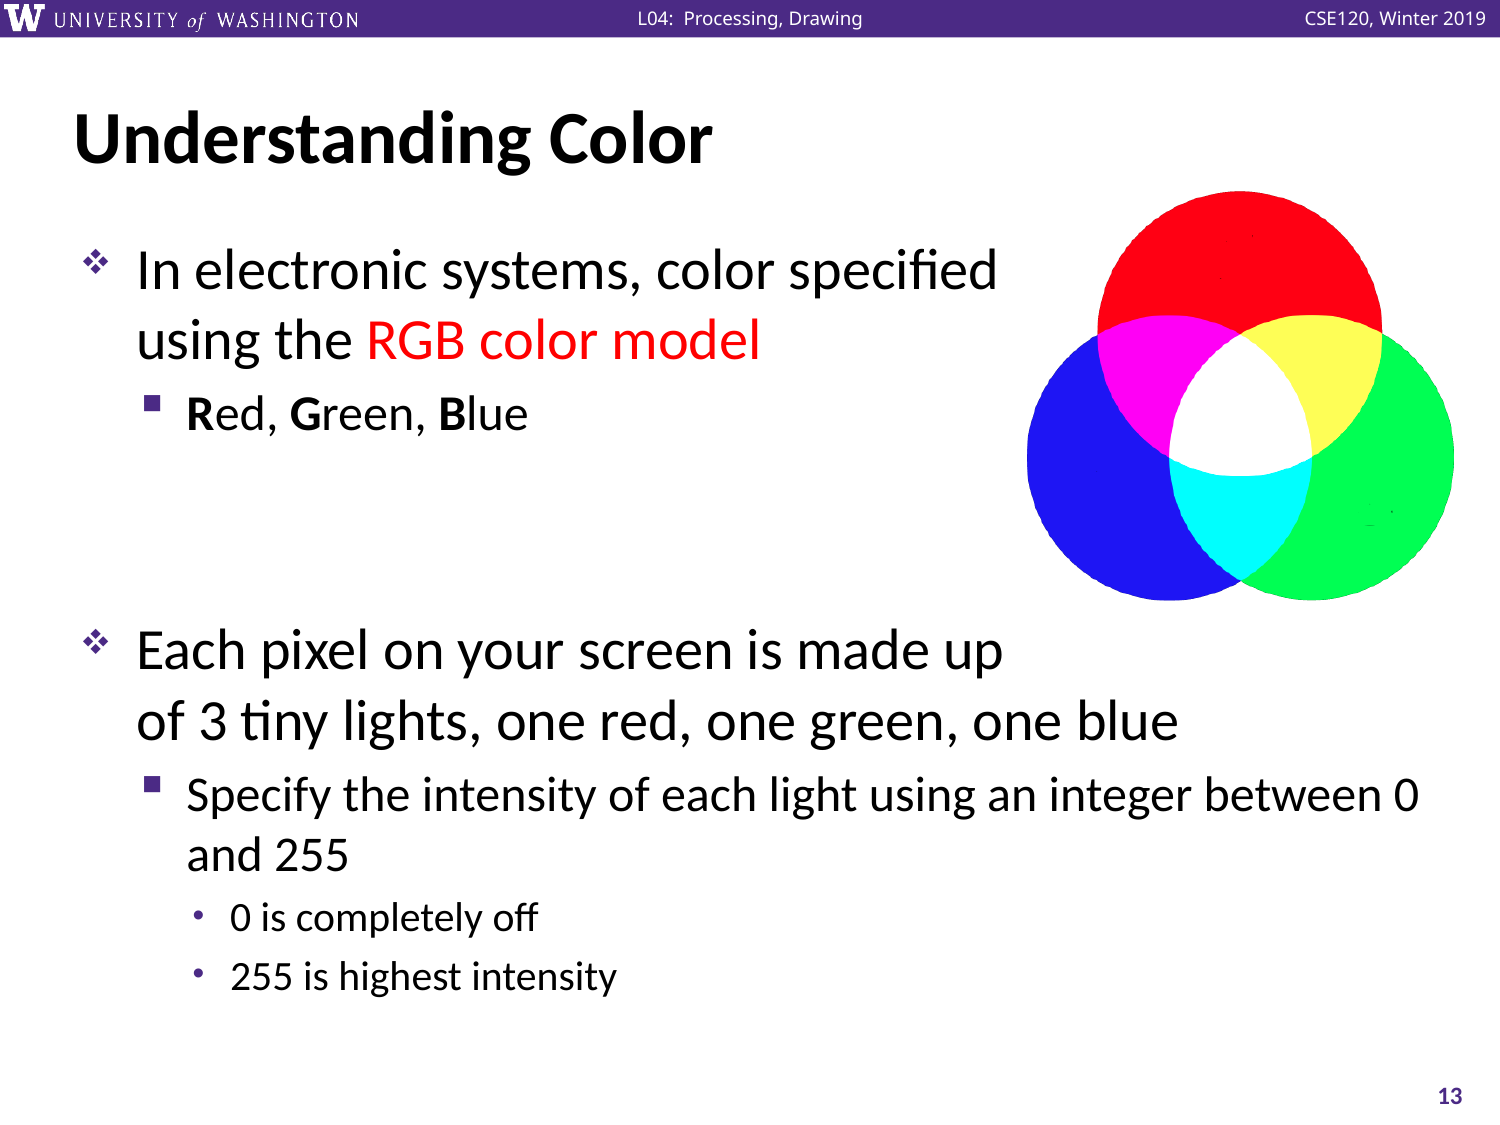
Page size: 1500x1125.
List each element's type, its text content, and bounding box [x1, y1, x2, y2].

slide_number 13 [1400, 1065, 1500, 1125]
title Understanding Color [58, 71, 1438, 197]
picture [1021, 177, 1458, 614]
list In electronic systems, color specified using the RGB color model Red, Green, Blue Each pixel on your screen is made up of 3 tiny lights, one red, one green, one blue Specify the intensity of each light using an integer between 0 and 255 0 is completely off 255 is highest intensity [64, 223, 1438, 899]
picture [4, 4, 358, 32]
